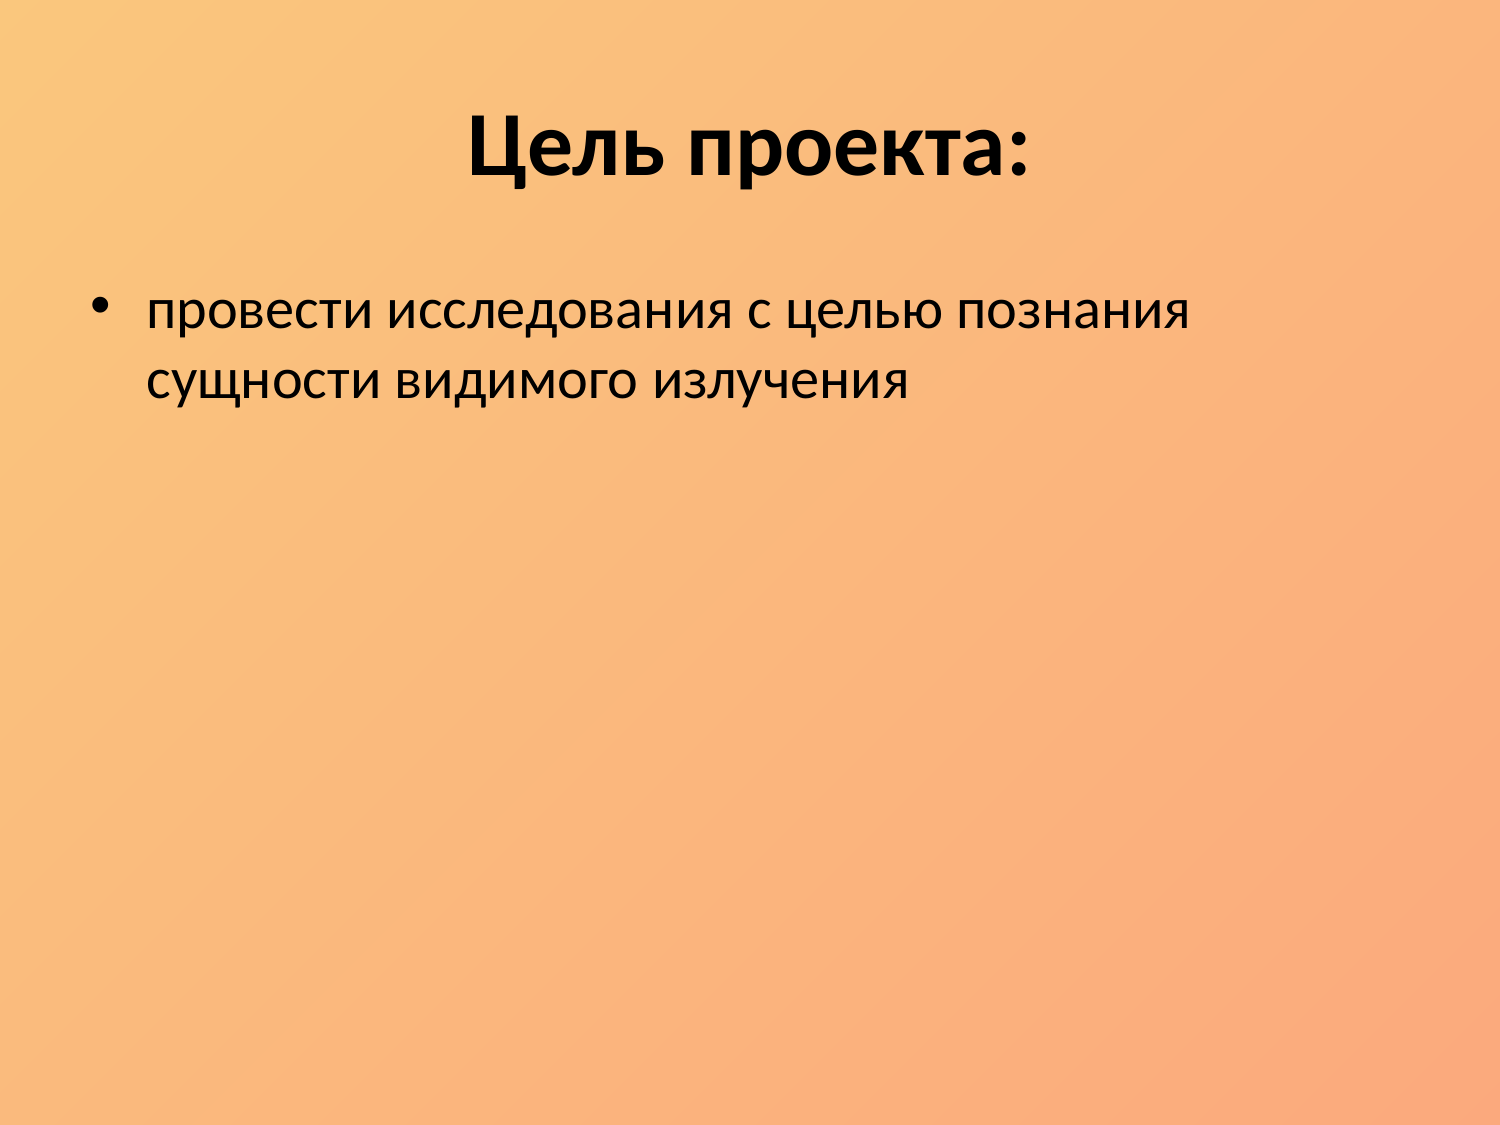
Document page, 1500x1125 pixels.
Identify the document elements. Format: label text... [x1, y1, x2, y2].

title Цель проекта: [75, 45, 1425, 233]
list провести исследования с целью познания сущности видимого излучения [75, 262, 1425, 1005]
